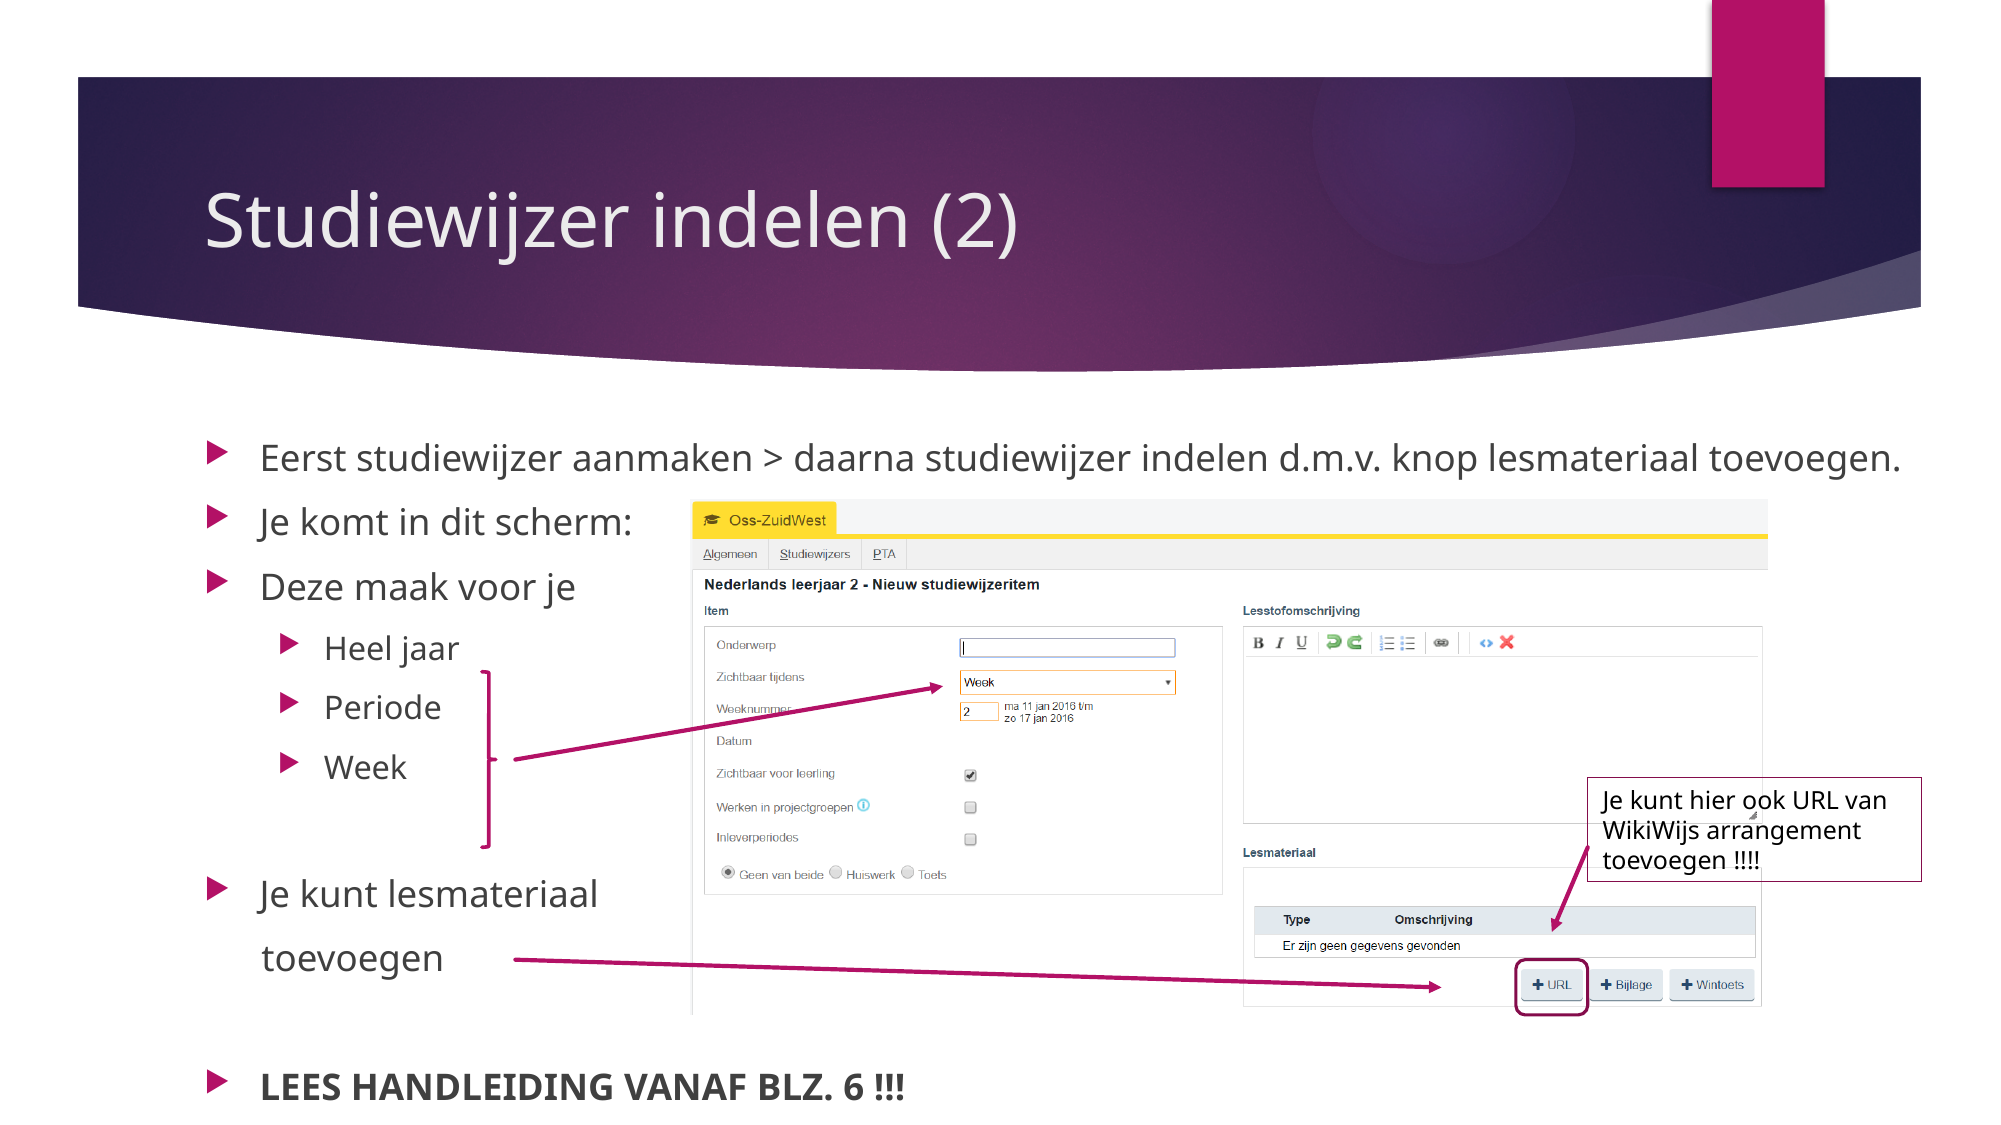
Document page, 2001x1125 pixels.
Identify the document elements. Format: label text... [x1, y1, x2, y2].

title Studiewijzer indelen (2) [189, 159, 1627, 276]
text_box Je kunt hier ook URL van WikiWijs arrangement toevoegen !!!! [1773, 777, 1922, 882]
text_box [515, 685, 944, 760]
text_box [481, 670, 497, 849]
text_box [515, 959, 1442, 988]
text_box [1551, 846, 1588, 933]
picture [690, 499, 1769, 1016]
list Eerst studiewijzer aanmaken > daarna studiewijzer indelen d.m.v. knop lesmateriaal toevoegen. Je komt in dit scherm: Deze maak voor je Heel jaar Periode Week Je kunt lesmateriaal toevoegen LEES HANDLEIDING VANAF BLZ. 6 !!! [189, 427, 1955, 1125]
